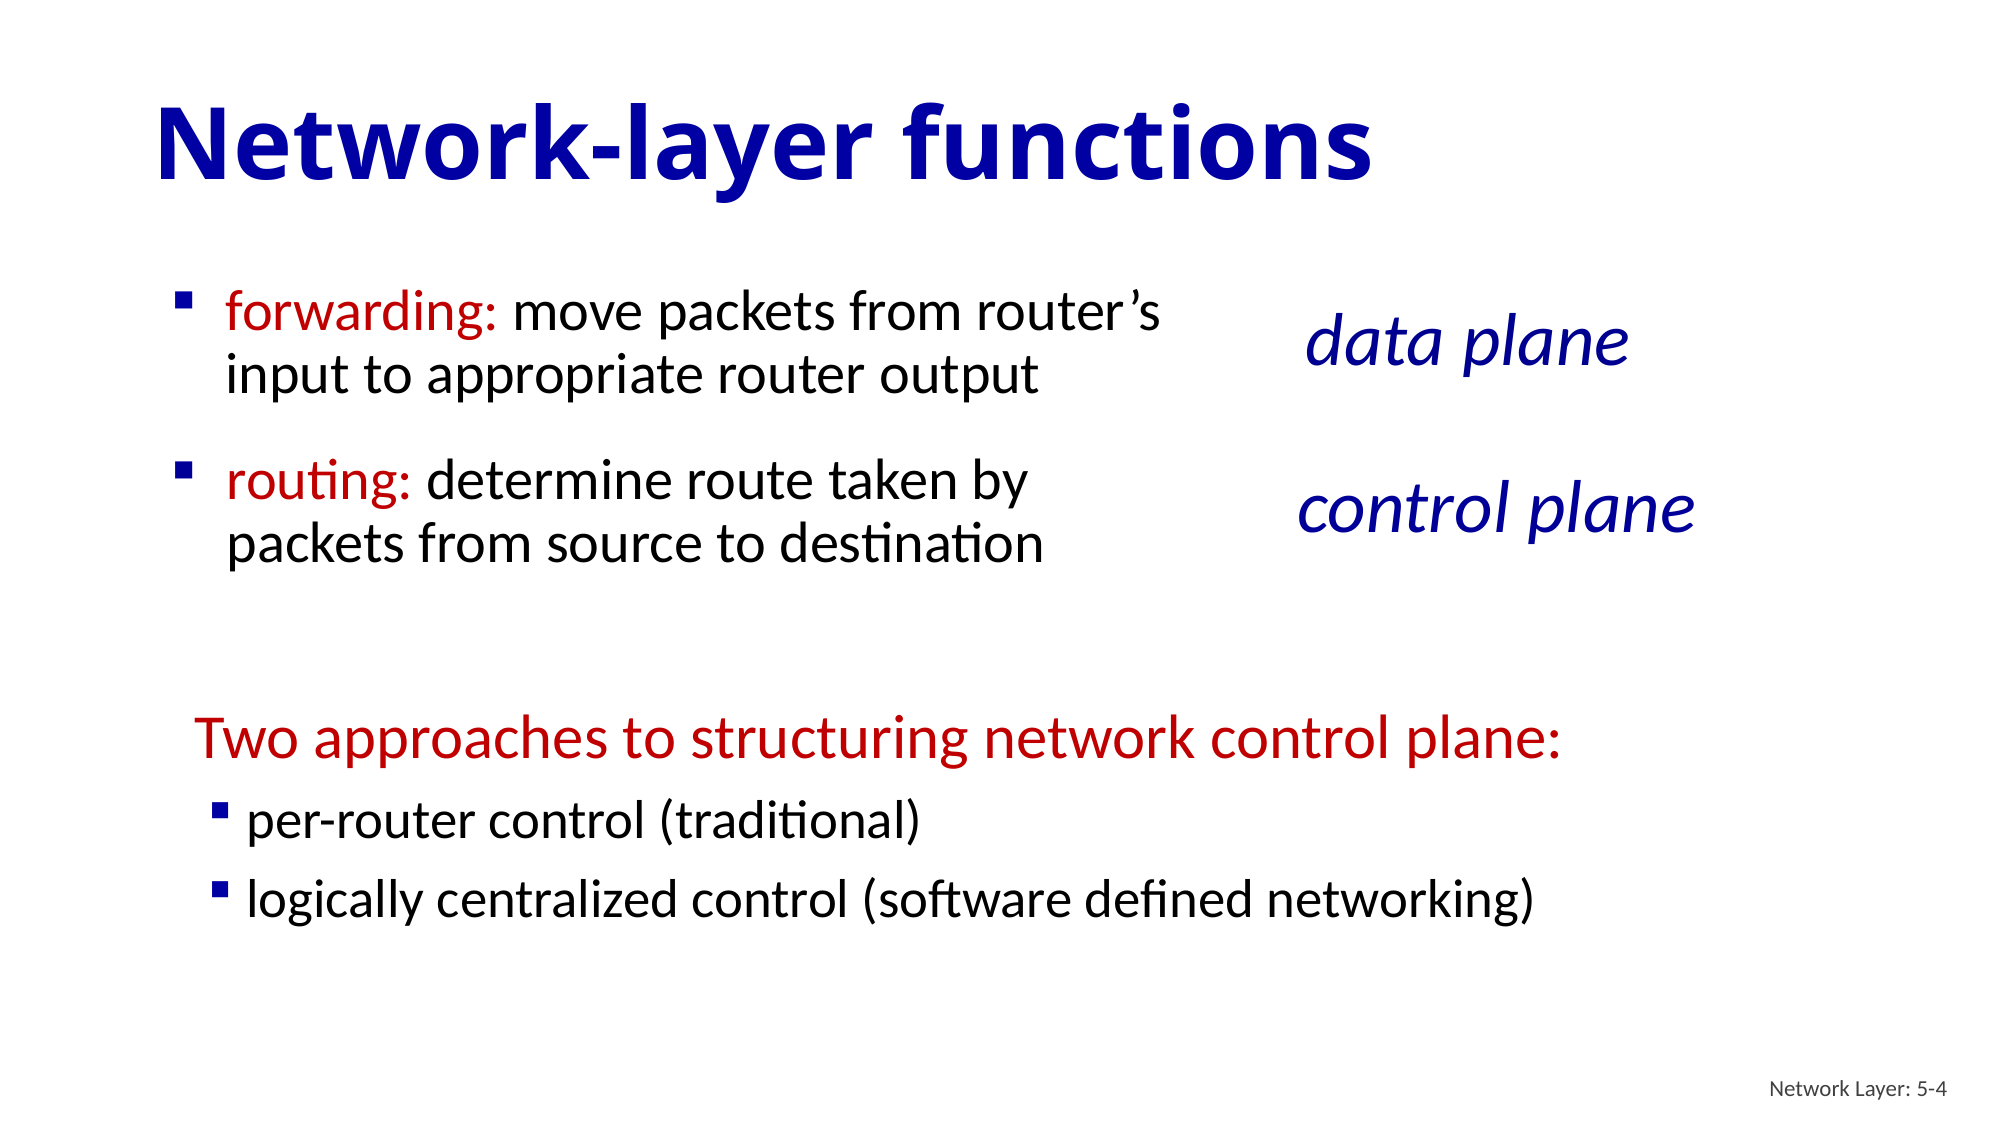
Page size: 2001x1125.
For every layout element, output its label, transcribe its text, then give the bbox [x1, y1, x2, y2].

title Network-layer functions [137, 74, 1863, 221]
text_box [155, 441, 1823, 593]
slide_number Network Layer: 5-4 [1512, 1056, 1963, 1117]
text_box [134, 272, 1764, 424]
list Two approaches to structuring network control plane: per-router control (traditional) logically centralized control (software defined networking) [159, 696, 1885, 939]
